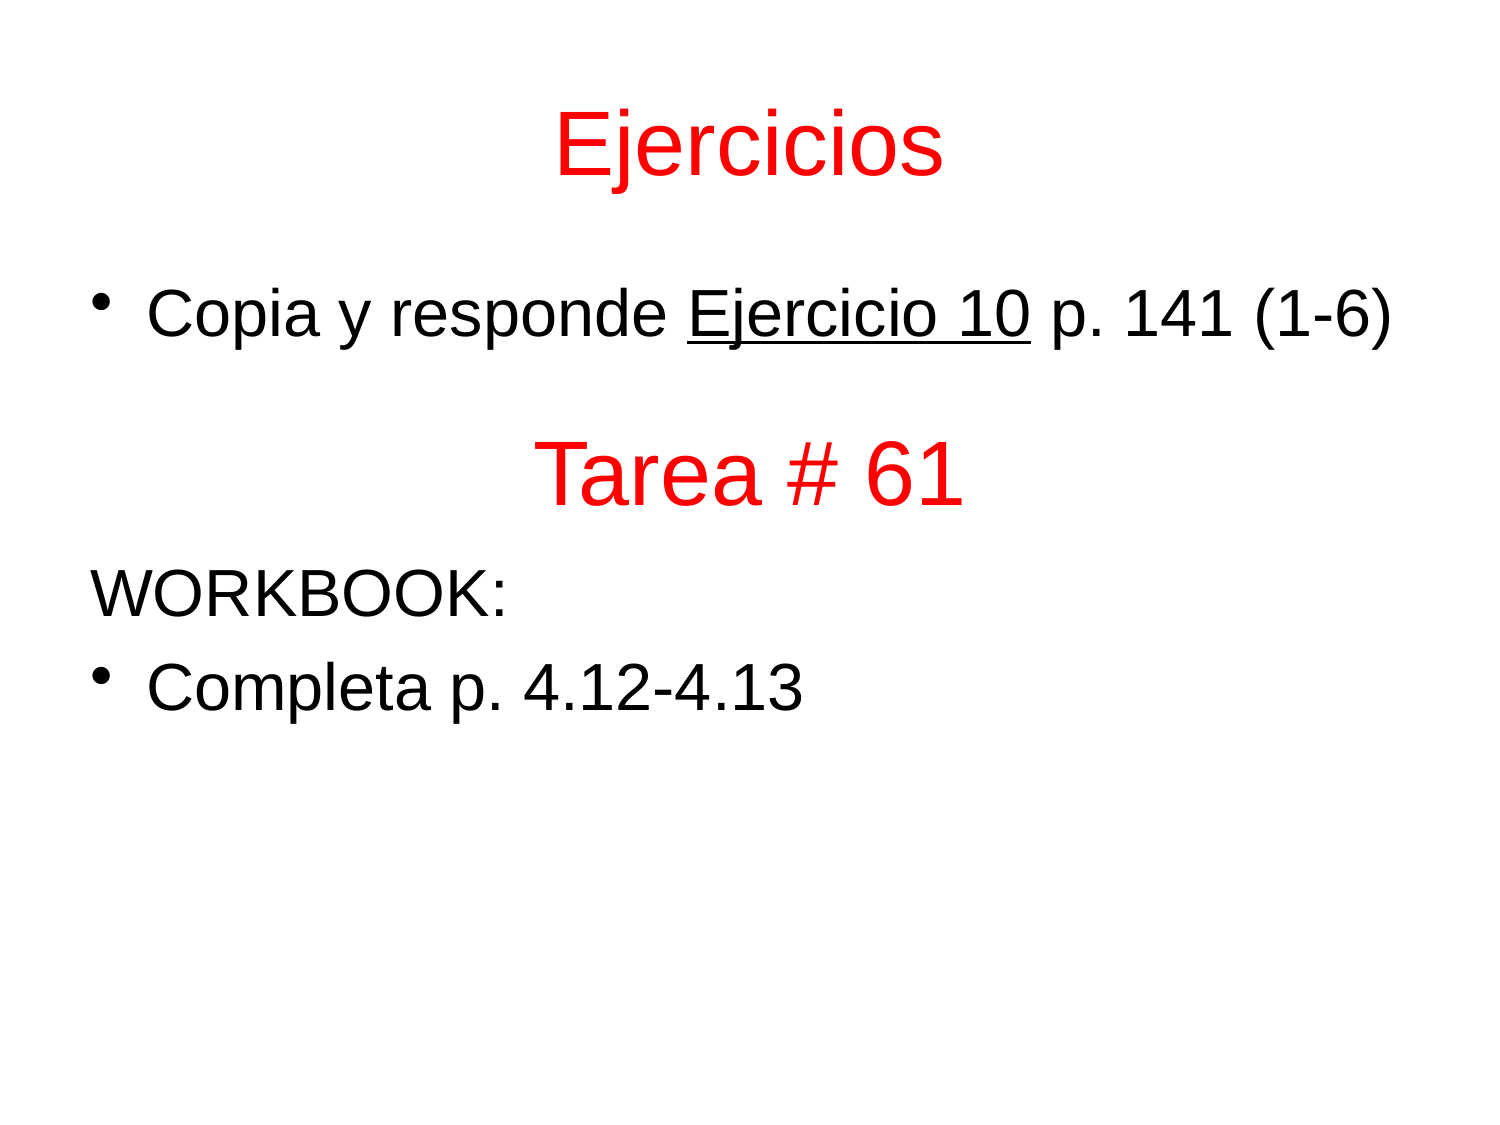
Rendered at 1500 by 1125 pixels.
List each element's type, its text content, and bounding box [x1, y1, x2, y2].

list Copia y responde Ejercicio 10 p. 141 (1-6) WORKBOOK: Completa p. 4.12-4.13 [75, 563, 1425, 1005]
title Ejercicios [75, 45, 1425, 233]
text_box Tarea # 61 [74, 375, 1425, 563]
list Copia y responde Ejercicio 10 p. 141 (1-6) WORKBOOK: Completa p. 4.12-4.13 [75, 262, 1425, 375]
